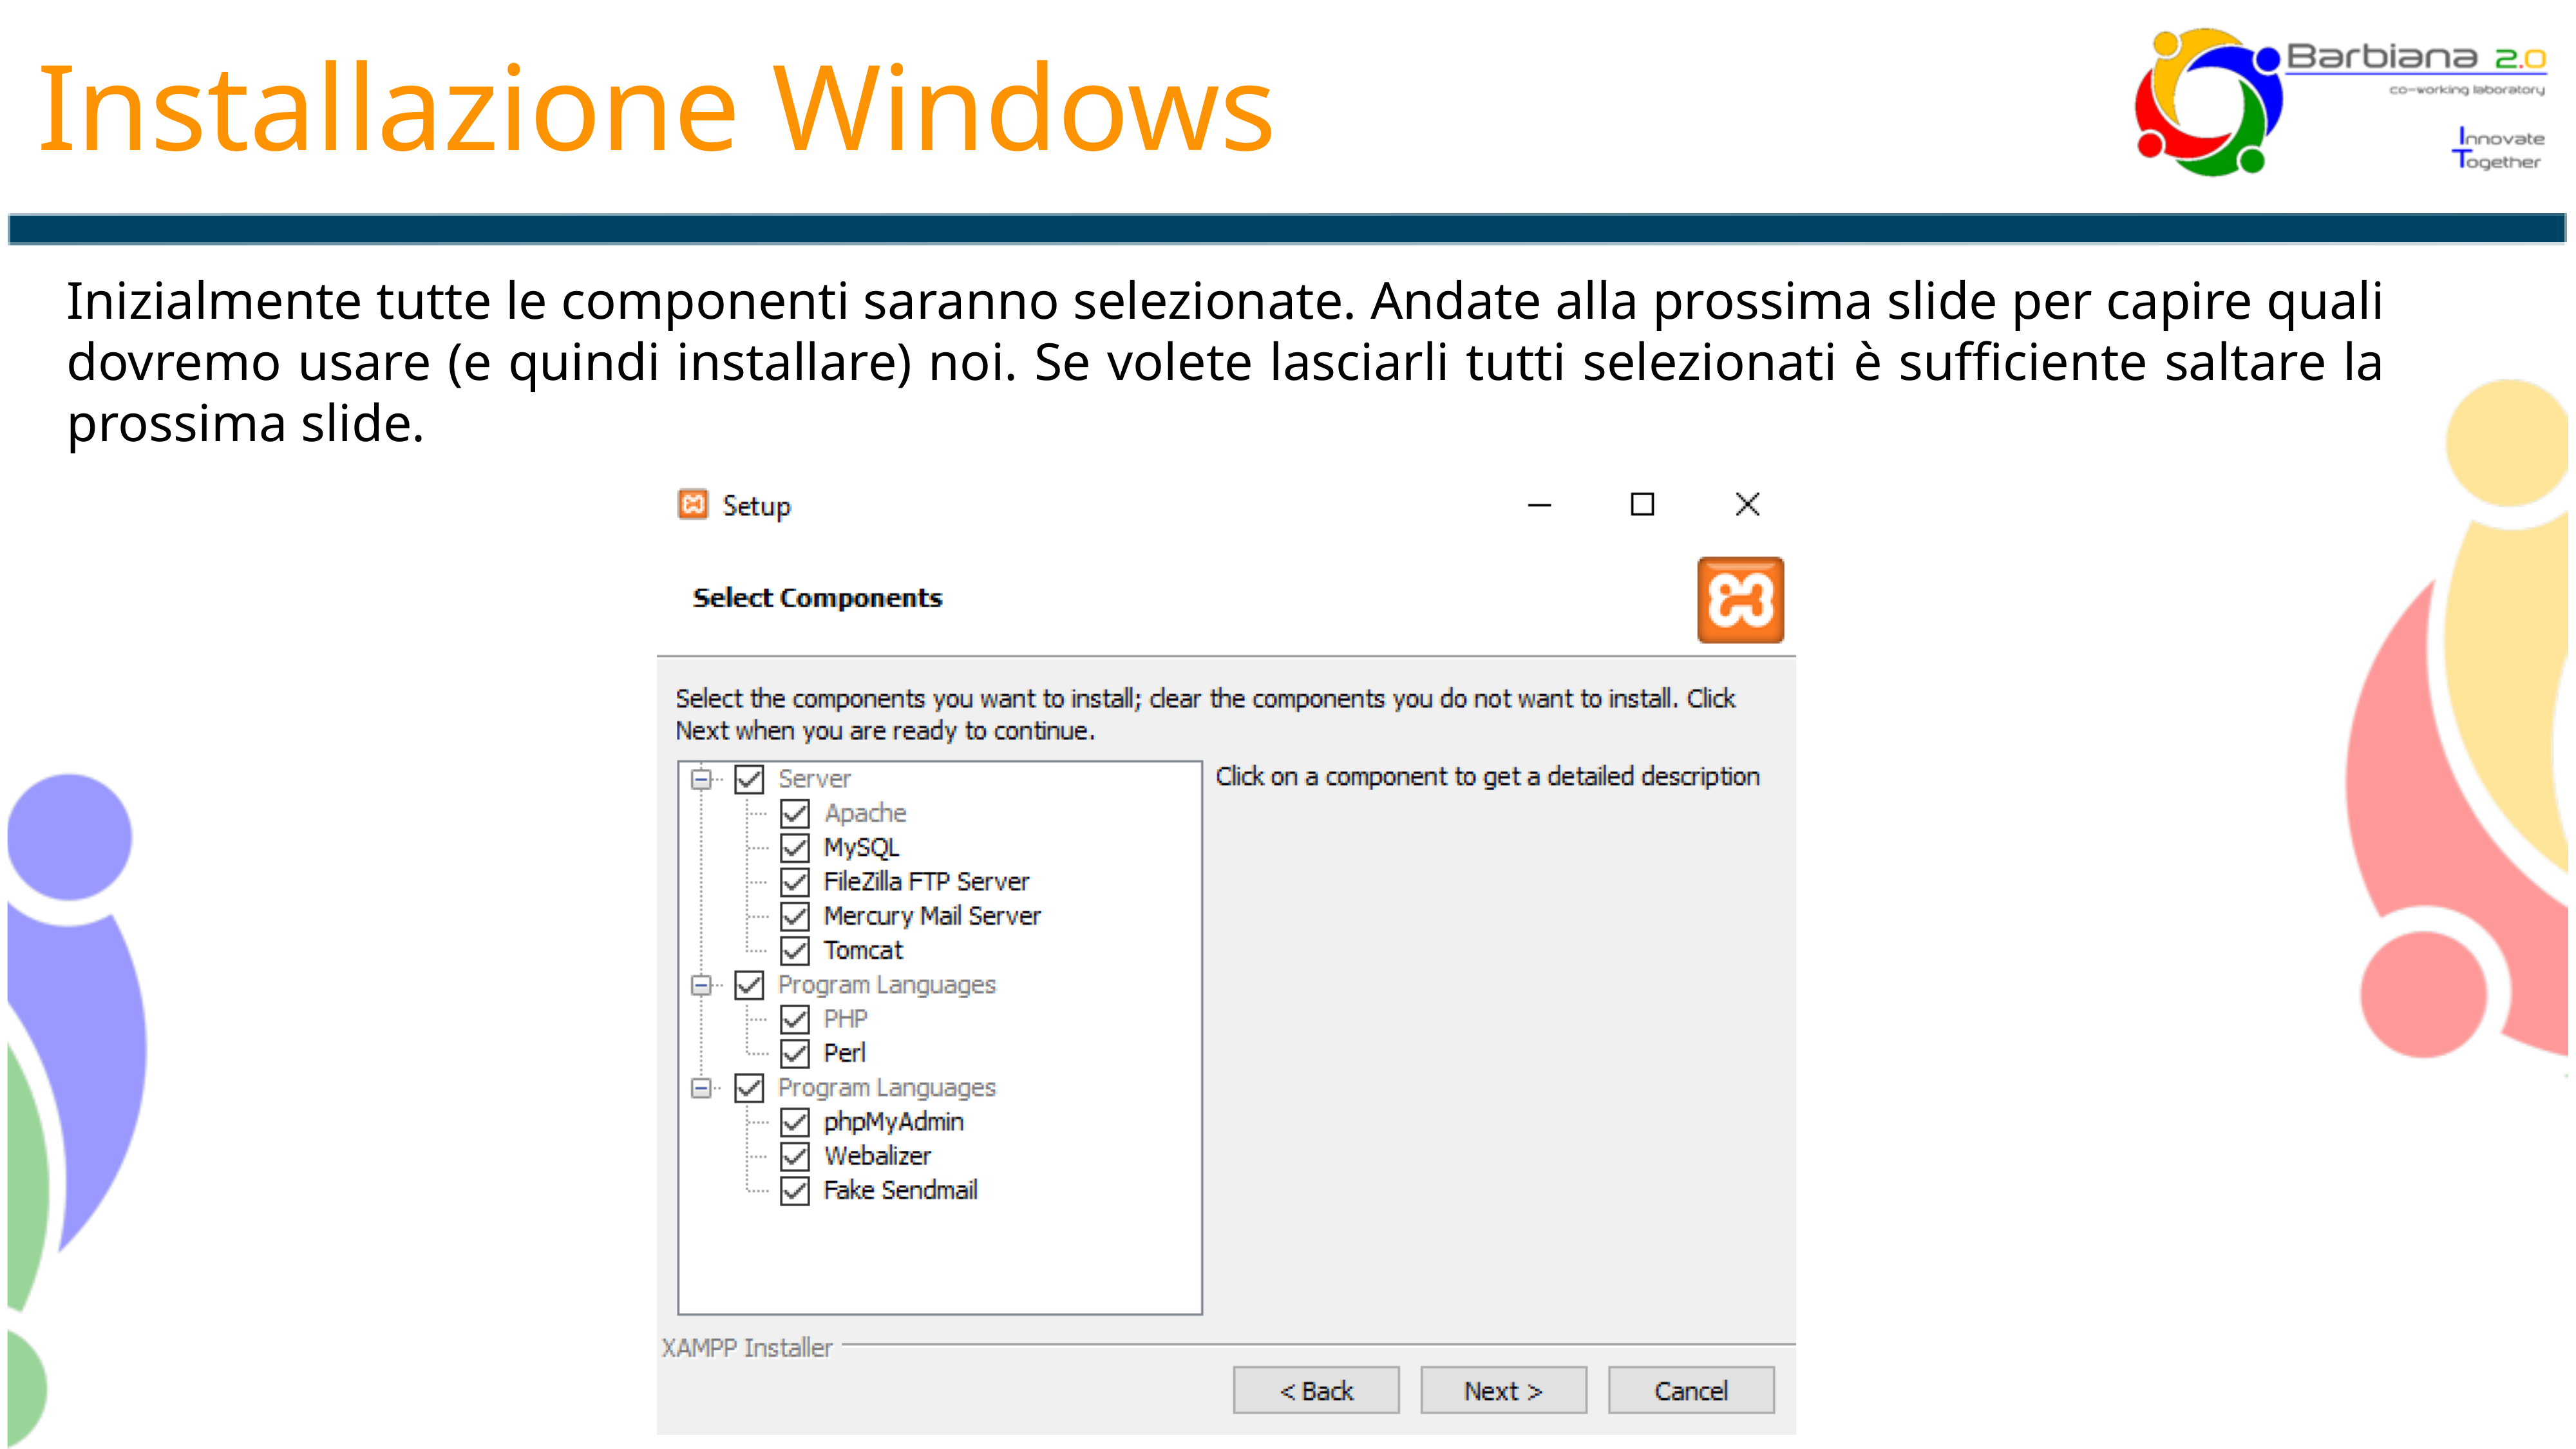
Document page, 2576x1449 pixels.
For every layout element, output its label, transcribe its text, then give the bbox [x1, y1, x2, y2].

picture [657, 474, 1796, 1435]
picture [8, 213, 2576, 245]
picture [7, 645, 158, 1449]
title Installazione Windows [31, 25, 2111, 180]
picture [2121, 9, 2568, 196]
text_box Inizialmente tutte le componenti saranno selezionate. Andate alla prossima slide per capire quali dovremo usare (e quindi installare) noi. Se volete lasciarli tutti selezionati è sufficiente saltare la prossima slide. [61, 263, 2392, 457]
picture [2121, 364, 2568, 1238]
